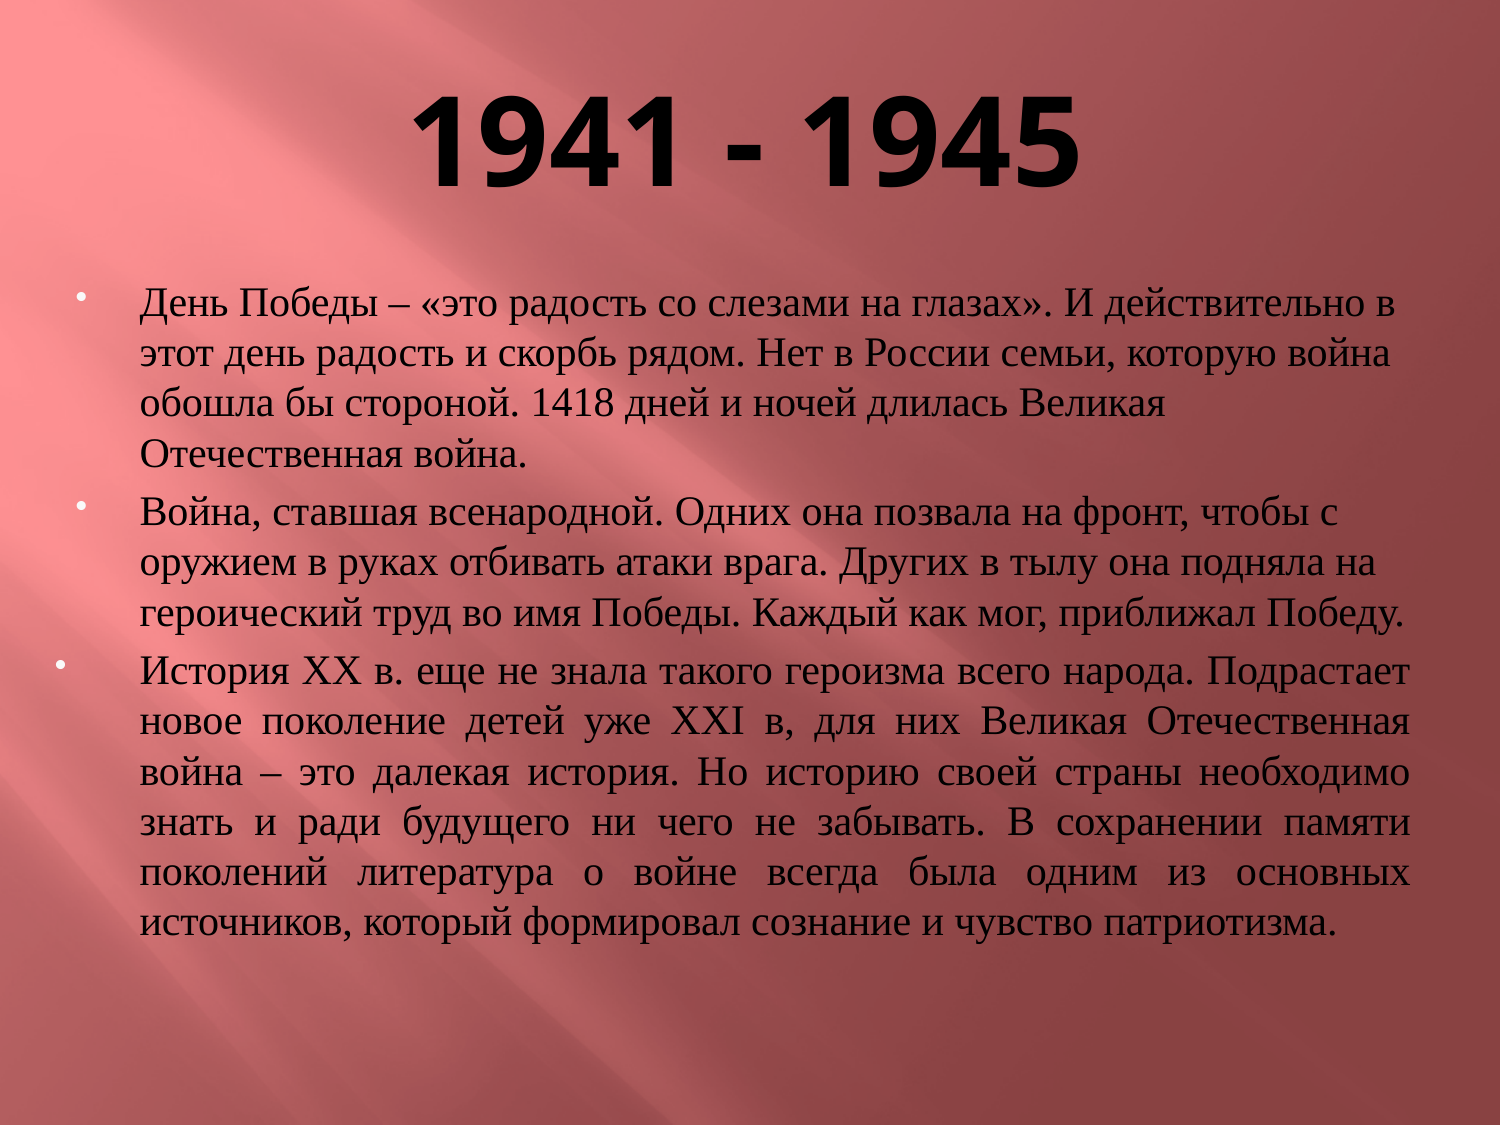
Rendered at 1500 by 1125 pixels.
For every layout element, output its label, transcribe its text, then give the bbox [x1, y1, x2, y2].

list День Победы – «это радость со слезами на глазах». И действительно в этот день радость и скорбь рядом. Нет в России семьи, которую война обошла бы стороной. 1418 дней и ночей длилась Великая Отечественная война. Война, ставшая всенародной. Одних она позвала на фронт, чтобы с оружием в руках отбивать атаки врага. Других в тылу она подняла на героический труд во имя Победы. Каждый как мог, приближал Победу. История XX в. еще не знала такого героизма всего народа. Подрастает новое поколение детей уже XXI в, для них Великая Отечественная война – это далекая история. Но историю своей страны необходимо знать и ради будущего ни чего не забывать. В сохранении памяти поколений литература о войне всегда была одним из основных источников, который формировал сознание и чувство патриотизма. [41, 267, 1425, 1040]
title 1941 - 1945 [53, 42, 1437, 231]
